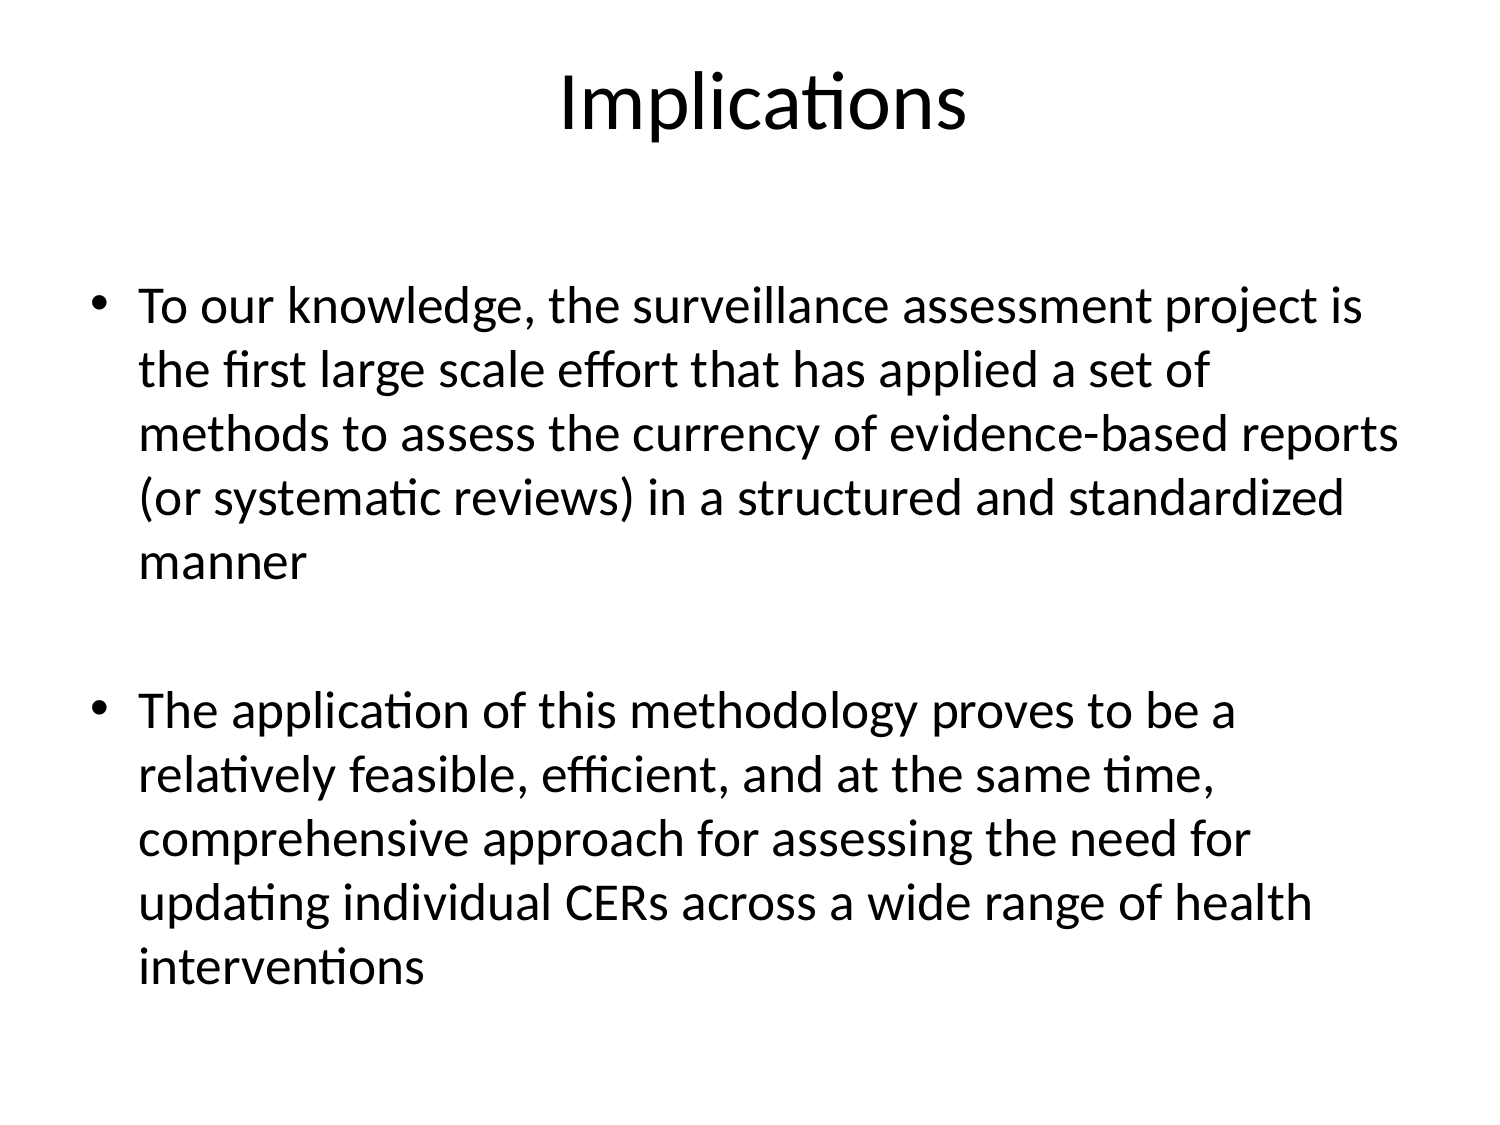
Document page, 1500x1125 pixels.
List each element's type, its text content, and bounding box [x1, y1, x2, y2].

title Implications [88, 30, 1439, 161]
list To our knowledge, the surveillance assessment project is the first large scale effort that has applied a set of methods to assess the currency of evidence-based reports (or systematic reviews) in a structured and standardized manner The application of this methodology proves to be a relatively feasible, efficient, and at the same time, comprehensive approach for assessing the need for updating individual CERs across a wide range of health interventions [75, 262, 1425, 1005]
